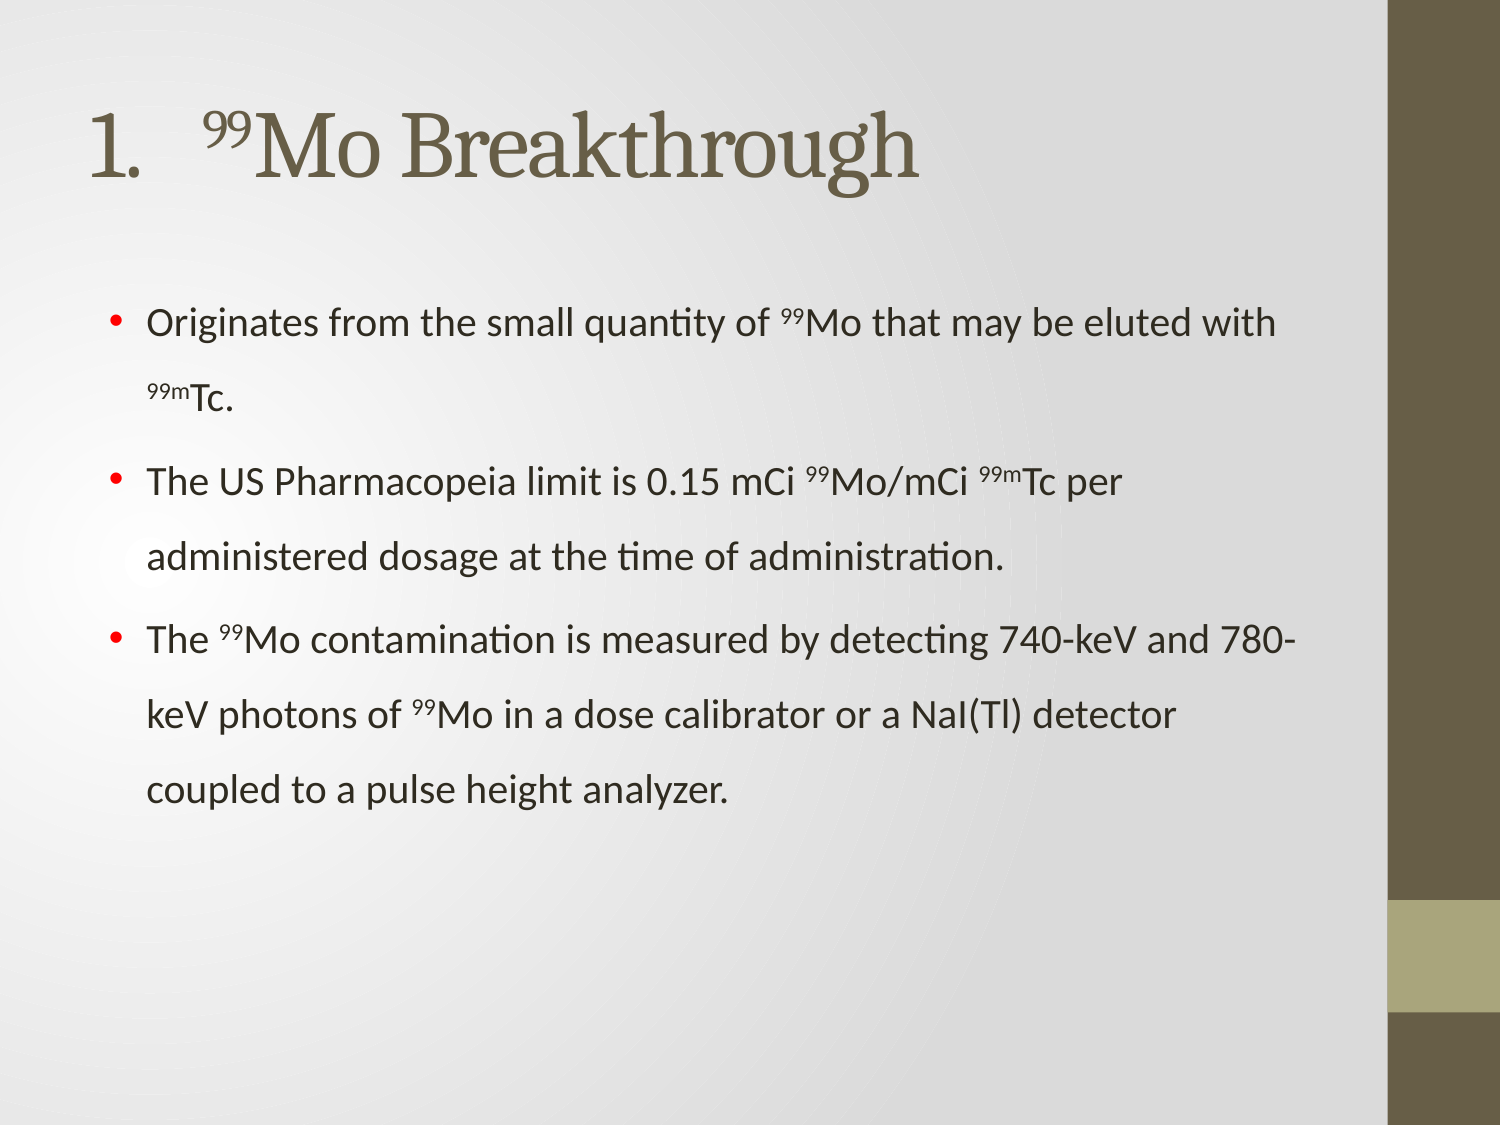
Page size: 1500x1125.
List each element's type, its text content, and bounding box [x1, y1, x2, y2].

title 99Mo Breakthrough [75, 45, 1325, 233]
list Originates from the small quantity of 99Mo that may be eluted with 99mTc. The US Pharmacopeia limit is 0.15 mCi 99Mo/mCi 99mTc per administered dosage at the time of administration. The 99Mo contamination is measured by detecting 740-keV and 780-keV photons of 99Mo in a dose calibrator or a NaI(Tl) detector coupled to a pulse height analyzer. [74, 262, 1326, 1051]
